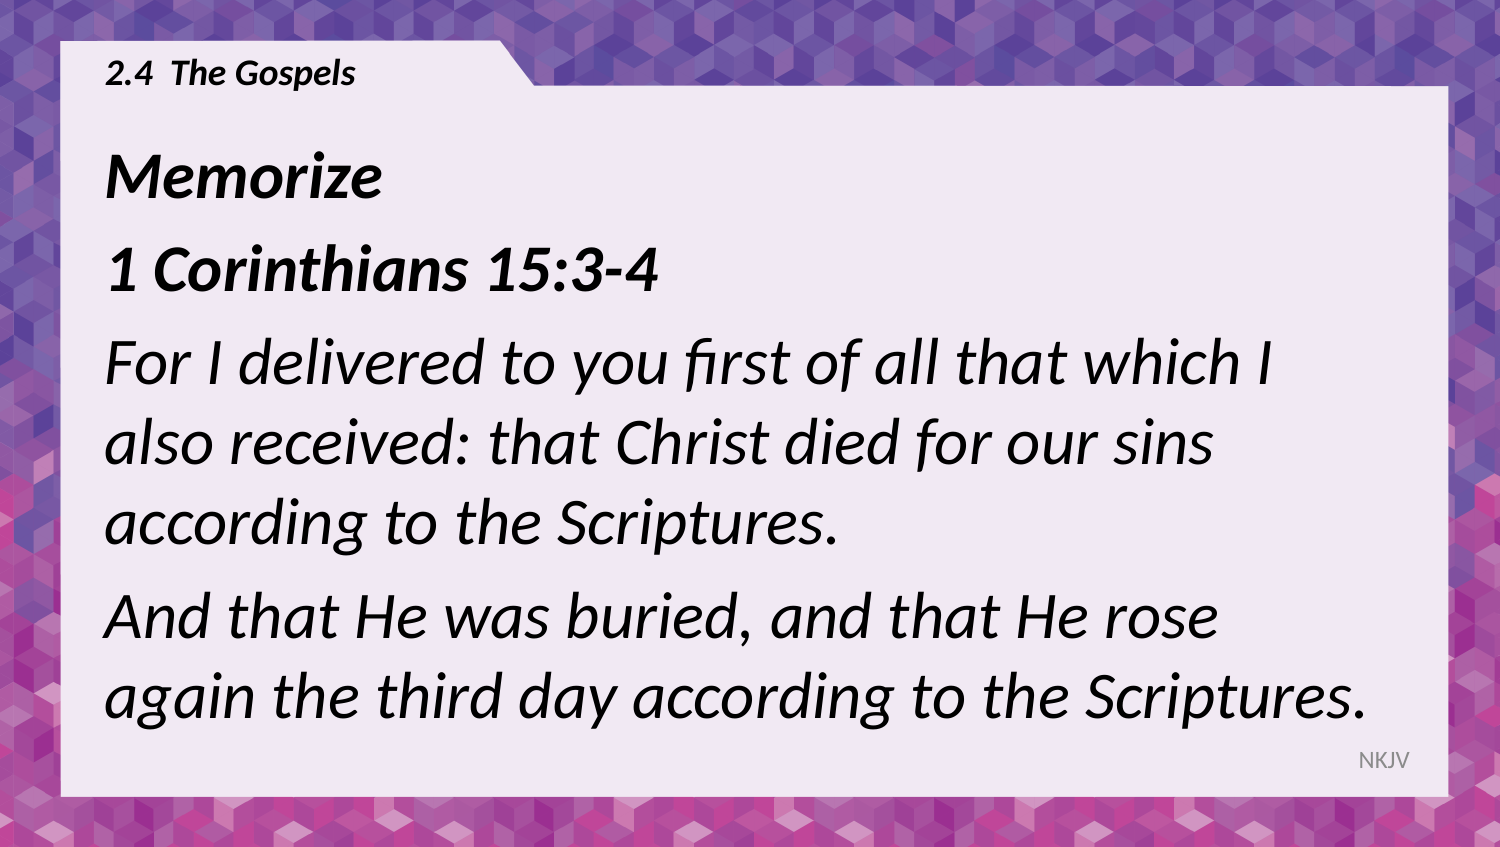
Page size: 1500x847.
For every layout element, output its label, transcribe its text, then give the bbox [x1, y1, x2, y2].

footer NKJV [950, 736, 1425, 782]
list Memorize 1 Corinthians 15:3-4 For I delivered to you first of all that which I also received: that Christ died for our sins according to the Scriptures. And that He was buried, and that He rose again the third day according to the Scriptures. [89, 141, 1403, 722]
title 2.4 The Gospels [89, 33, 1420, 108]
picture [0, 0, 1500, 847]
